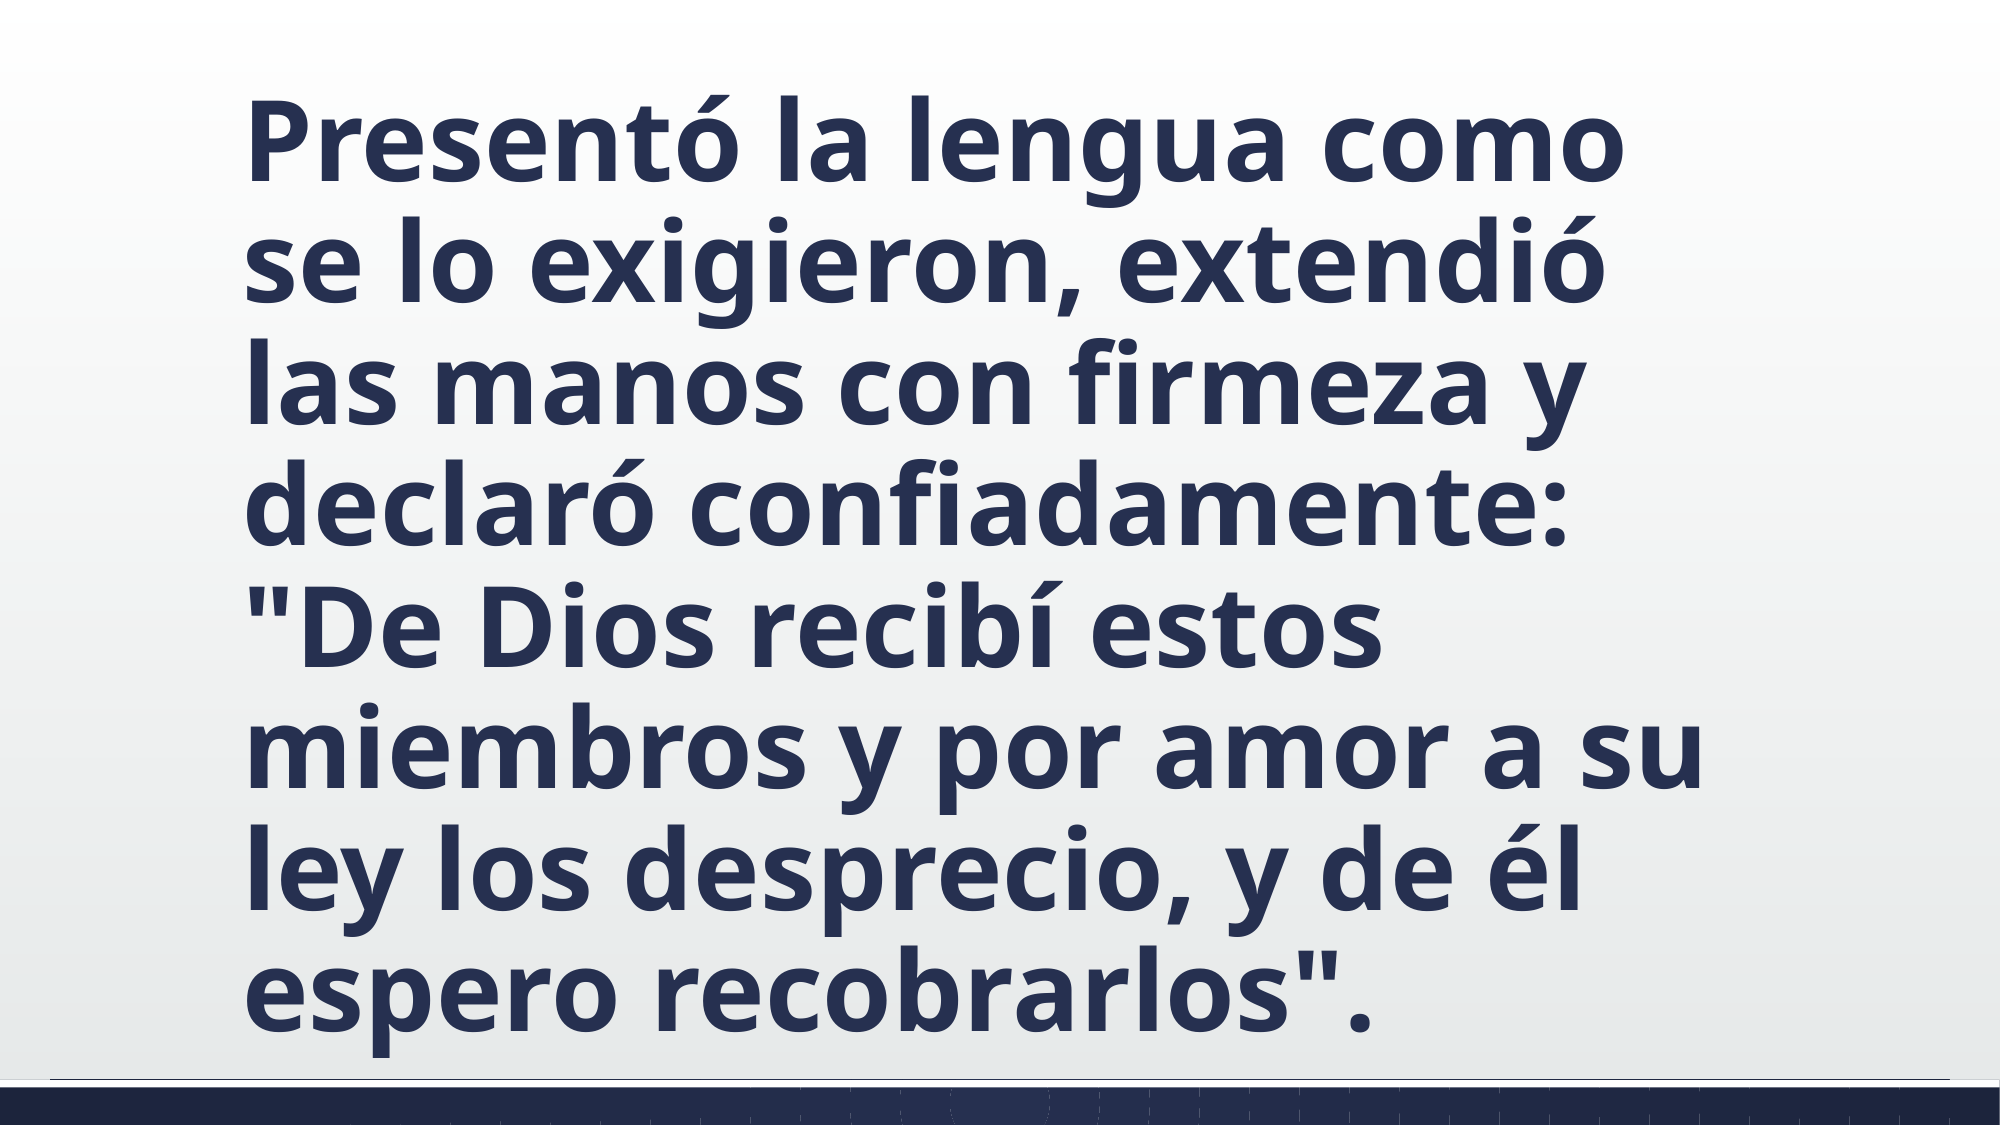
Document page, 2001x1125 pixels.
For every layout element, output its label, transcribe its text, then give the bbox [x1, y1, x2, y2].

list Presentó la lengua como se lo exigieron, extendió las manos con firmeza y declaró confiadamente: "De Dios recibí estos miembros y por amor a su ley los desprecio, y de él espero recobrarlos". [219, 76, 1780, 990]
